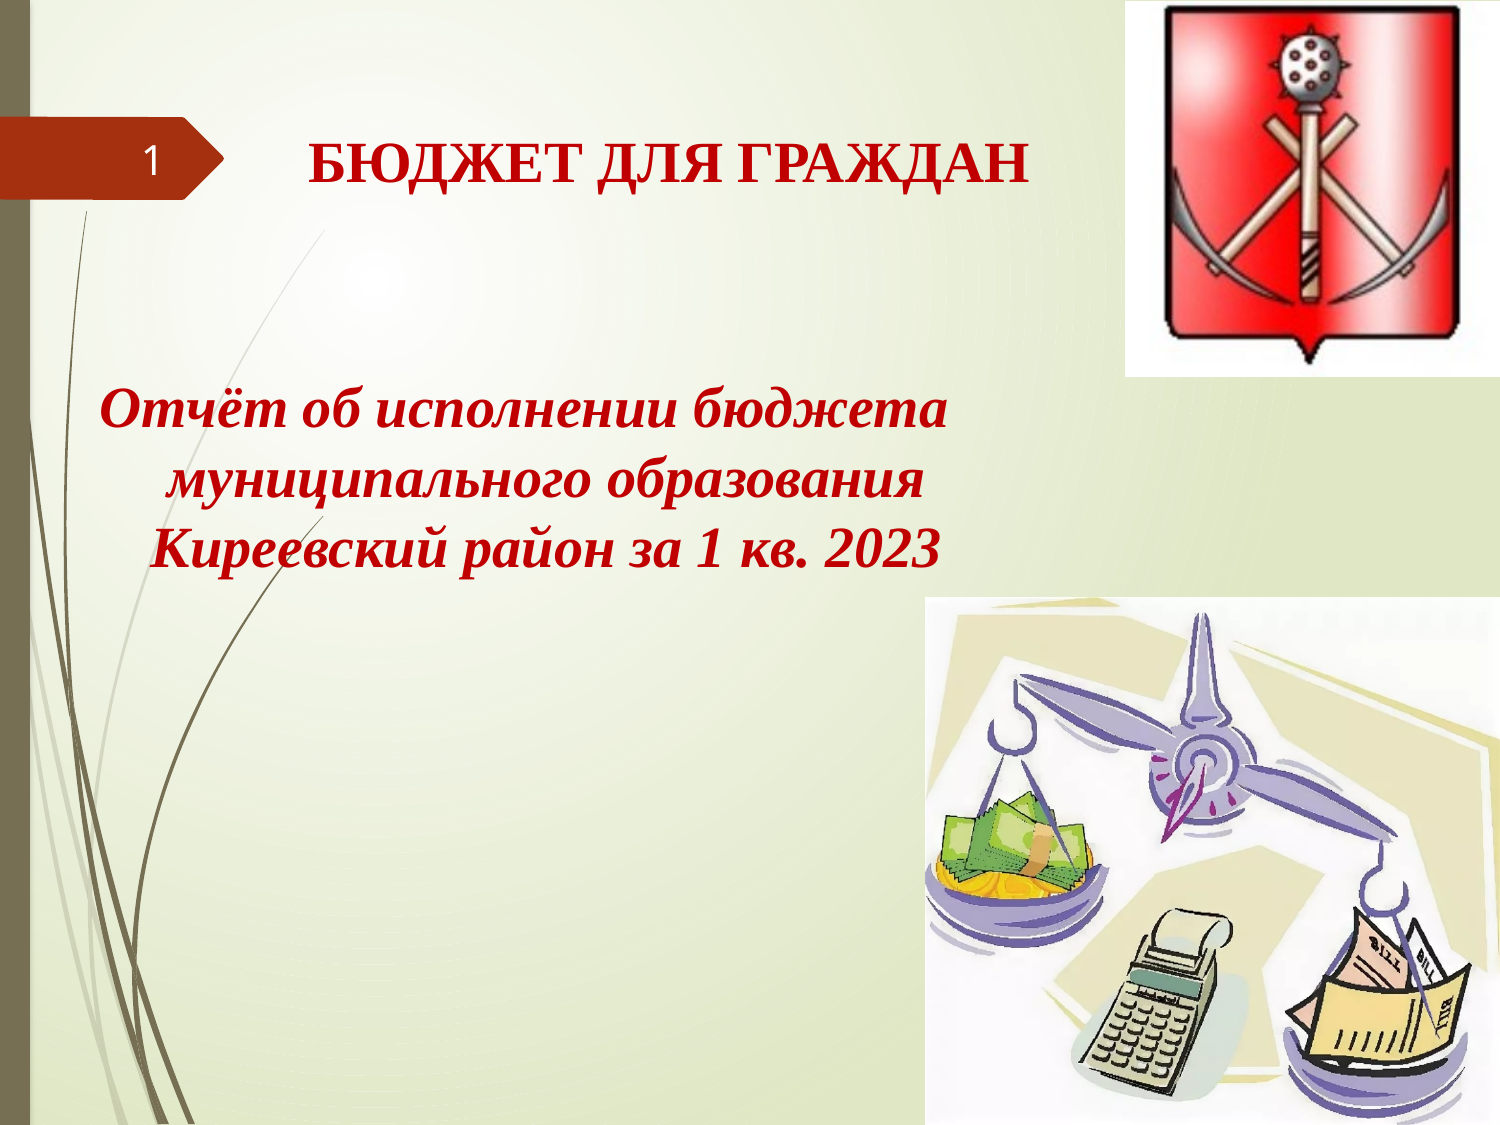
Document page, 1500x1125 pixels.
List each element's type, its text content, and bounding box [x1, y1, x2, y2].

picture [1124, 1, 1500, 377]
text_box Отчёт об исполнении бюджета муниципального образования Киреевский район за 1 кв. 2023 [64, 361, 984, 587]
slide_number 1 [83, 129, 180, 190]
picture [924, 597, 1500, 1125]
text_box БЮДЖЕТ ДЛЯ ГРАЖДАН [293, 116, 1045, 201]
